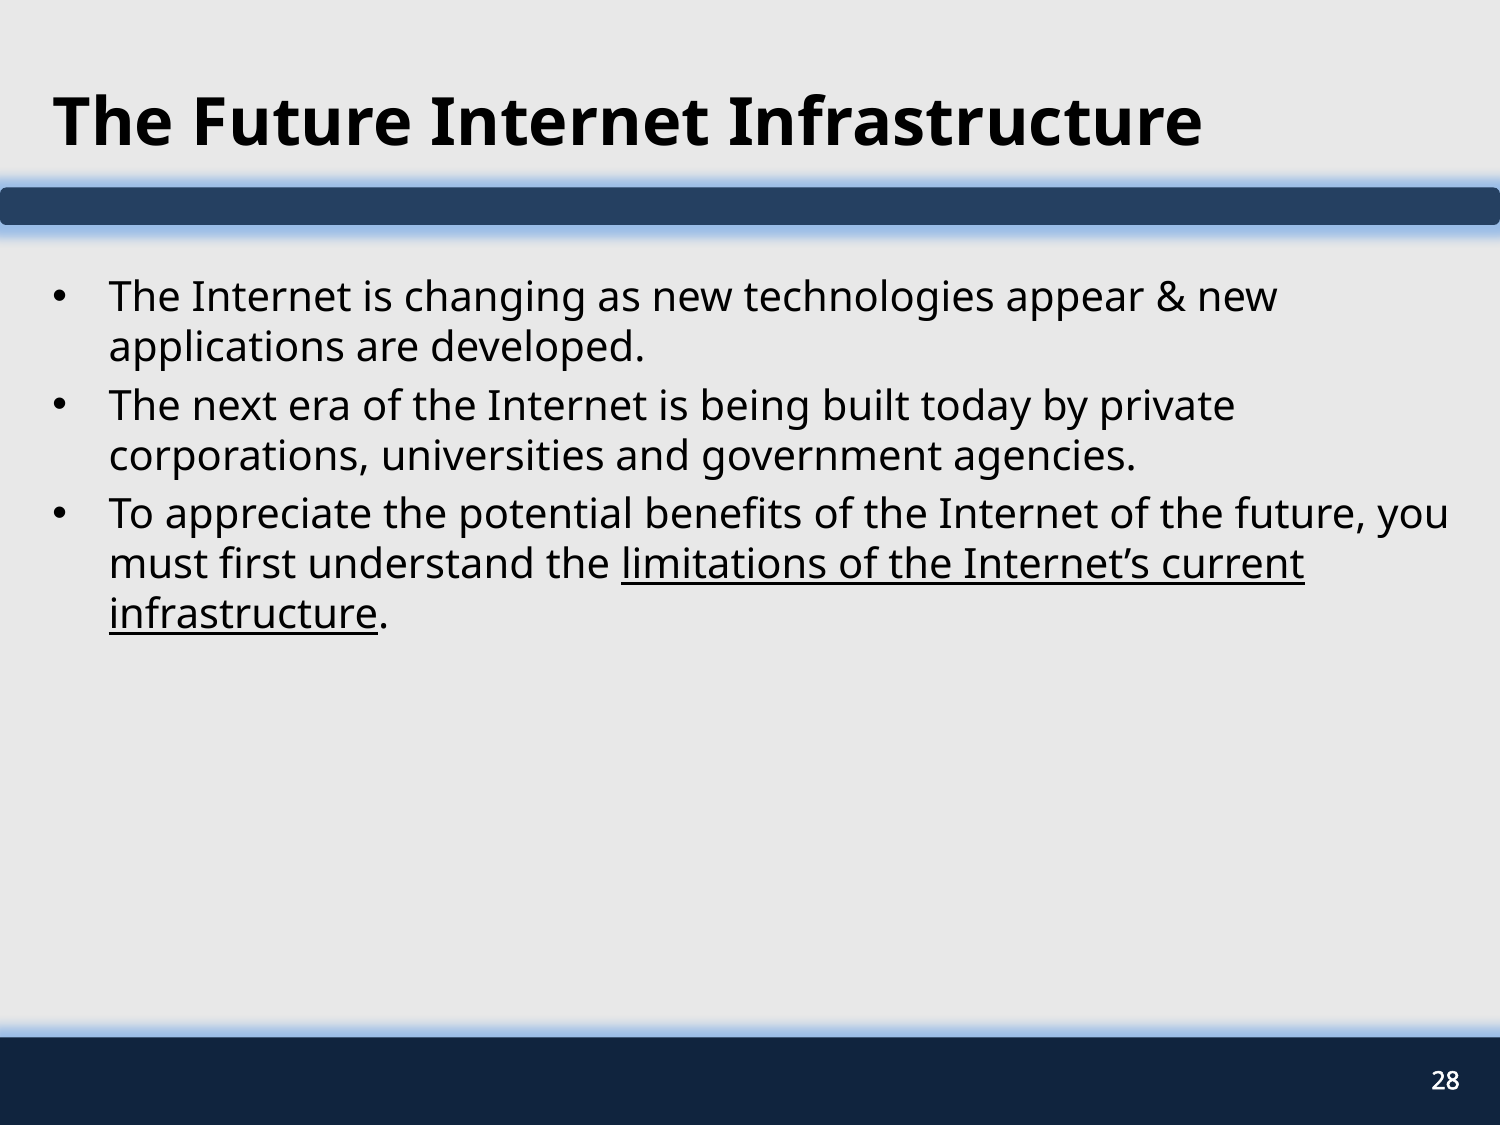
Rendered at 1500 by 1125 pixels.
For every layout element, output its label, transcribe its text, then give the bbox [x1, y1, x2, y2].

slide_number 28 [1412, 1050, 1475, 1113]
title The Future Internet Infrastructure [37, 62, 1338, 176]
list The Internet is changing as new technologies appear & new applications are developed. The next era of the Internet is being built today by private corporations, universities and government agencies. To appreciate the potential benefits of the Internet of the future, you must first understand the limitations of the Internet’s current infrastructure. [37, 262, 1475, 1013]
